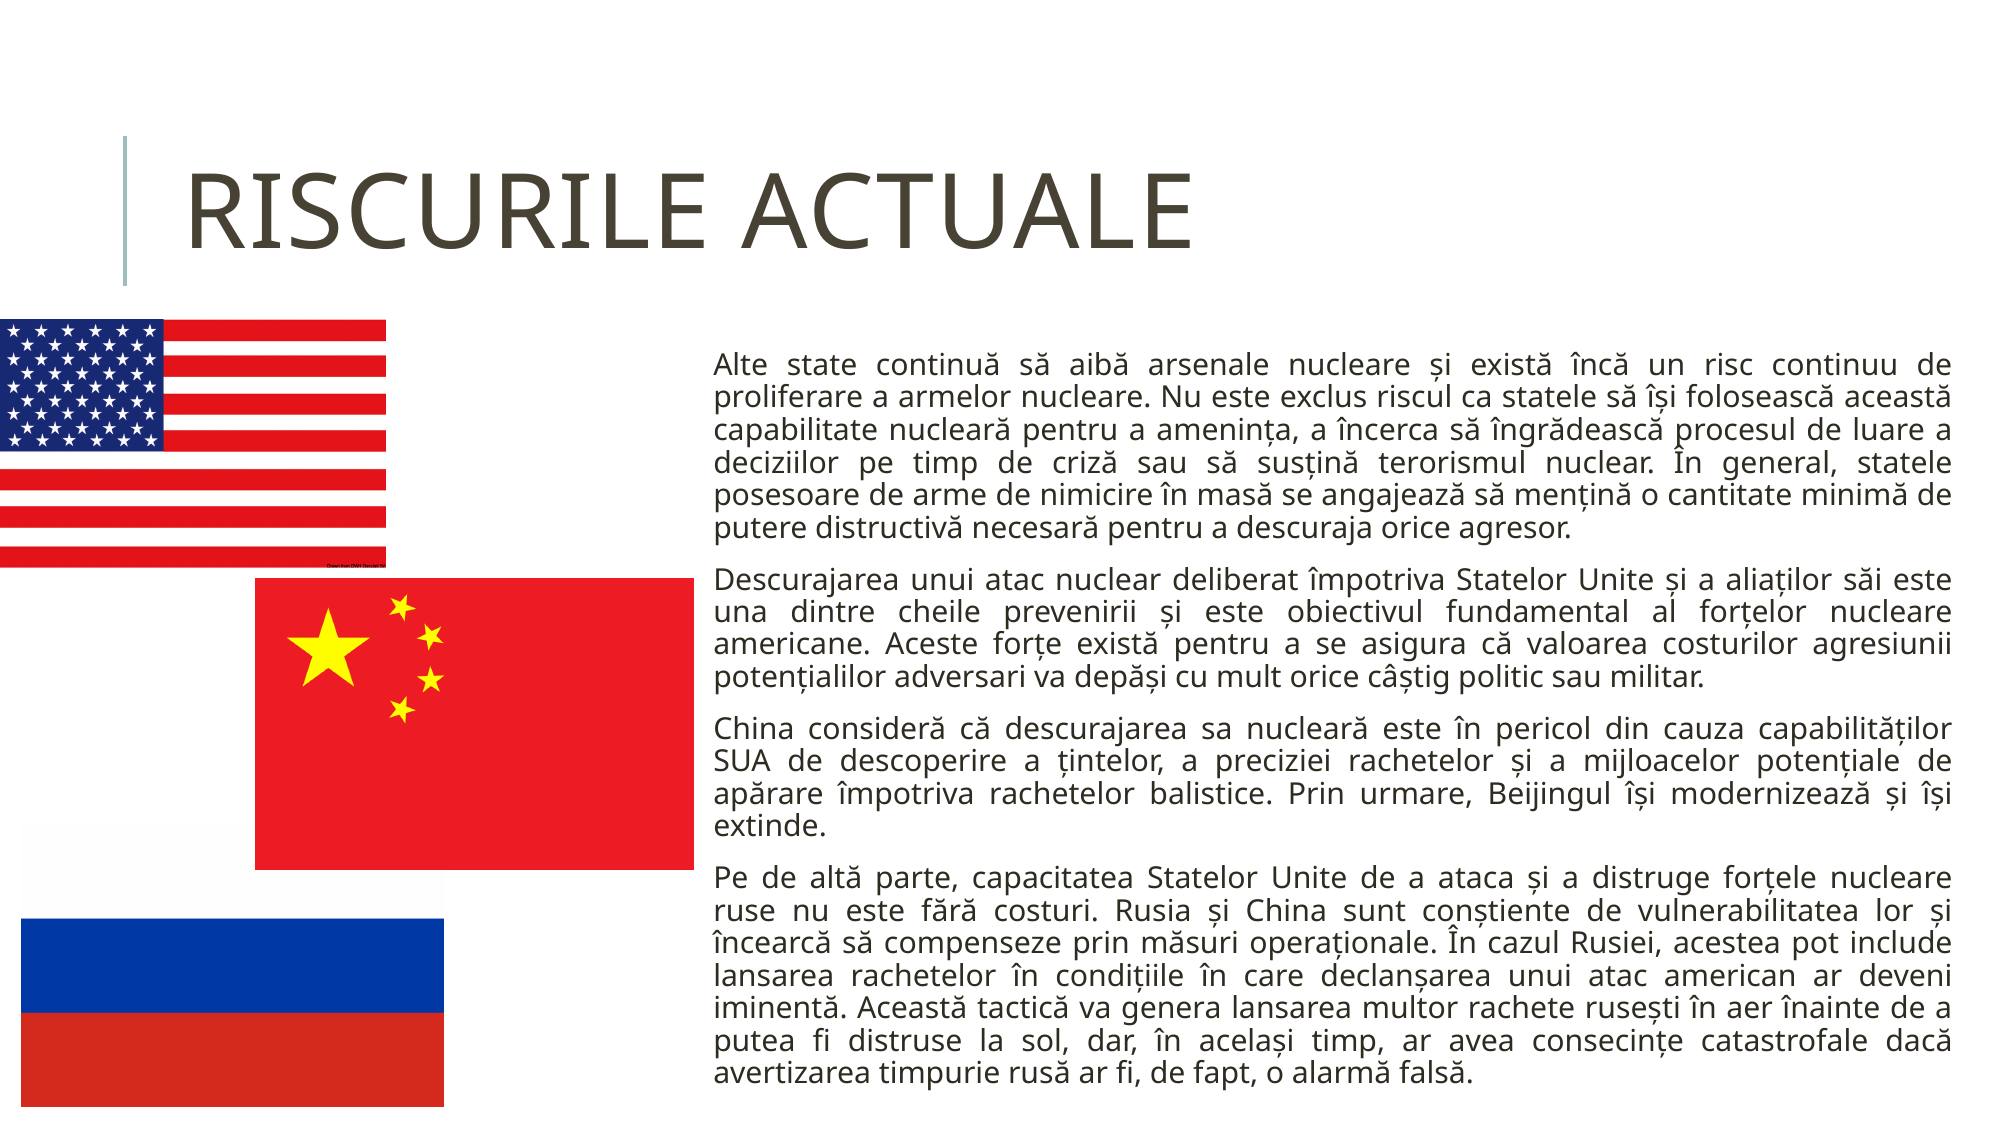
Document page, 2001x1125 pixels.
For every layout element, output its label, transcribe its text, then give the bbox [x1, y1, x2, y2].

picture [0, 319, 386, 568]
title Riscurile actuale [168, 96, 1763, 342]
list Alte state continuă să aibă arsenale nucleare și există încă un risc continuu de proliferare a armelor nucleare. Nu este exclus riscul ca statele să își folosească această capabilitate nucleară pentru a amenința, a încerca să îngrădească procesul de luare a deciziilor pe timp de criză sau să susțină terorismul nuclear. În general, statele posesoare de arme de nimicire în masă se angajează să mențină o cantitate minimă de putere distructivă necesară pentru a descuraja orice agresor. Descurajarea unui atac nuclear deliberat împotriva Statelor Unite și a aliaților săi este una dintre cheile prevenirii și este obiectivul fundamental al forțelor nucleare americane. Aceste forțe există pentru a se asigura că valoarea costurilor agresiunii potențialilor adversari va depăși cu mult orice câștig politic sau militar. China consideră că descurajarea sa nucleară este în pericol din cauza capabilităților SUA de descoperire a țintelor, a preciziei rachetelor și a mijloacelor potențiale de apărare împotriva rachetelor balistice. Prin urmare, Beijingul își modernizează și își extinde. Pe de altă parte, capacitatea Statelor Unite de a ataca și a distruge forțele nucleare ruse nu este fără costuri. Rusia și China sunt conștiente de vulnerabilitatea lor și încearcă să compenseze prin măsuri operaționale. În cazul Rusiei, acestea pot include lansarea rachetelor în condițiile în care declanșarea unui atac american ar deveni iminentă. Această tactică va genera lansarea multor rachete rusești în aer înainte de a putea fi distruse la sol, dar, în același timp, ar avea consecințe catastrofale dacă avertizarea timpurie rusă ar fi, de fapt, o alarmă falsă. [693, 341, 1960, 1107]
picture [21, 578, 694, 1107]
